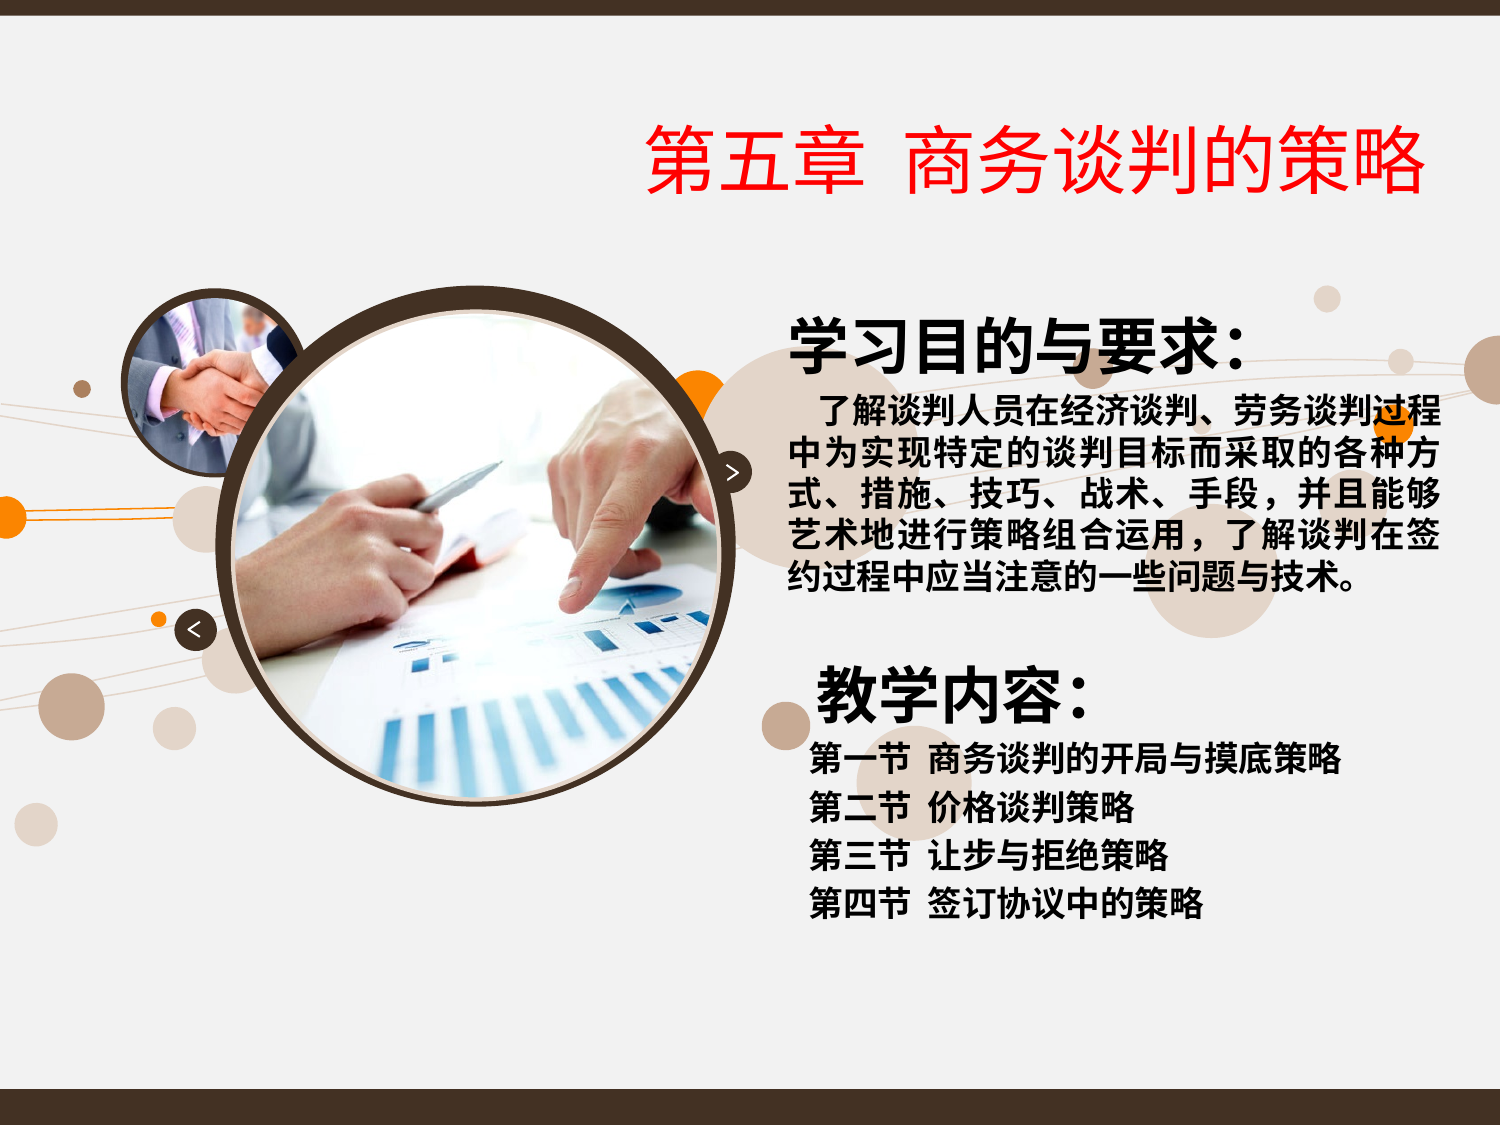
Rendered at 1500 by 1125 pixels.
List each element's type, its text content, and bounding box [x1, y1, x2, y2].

list 学习目的与要求： 了解谈判人员在经济谈判、劳务谈判过程中为实现特定的谈判目标而采取的各种方式、措施、技巧、战术、手段，并且能够艺术地进行策略组合运用，了解谈判在签约过程中应当注意的一些问题与技术。 教学内容： 第一节 商务谈判的开局与摸底策略 第二节 价格谈判策略 第三节 让步与拒绝策略 第四节 签订协议中的策略 [773, 300, 1457, 940]
picture [235, 314, 717, 797]
title 第五章 商务谈判的策略 [628, 107, 1473, 301]
picture [127, 298, 298, 474]
